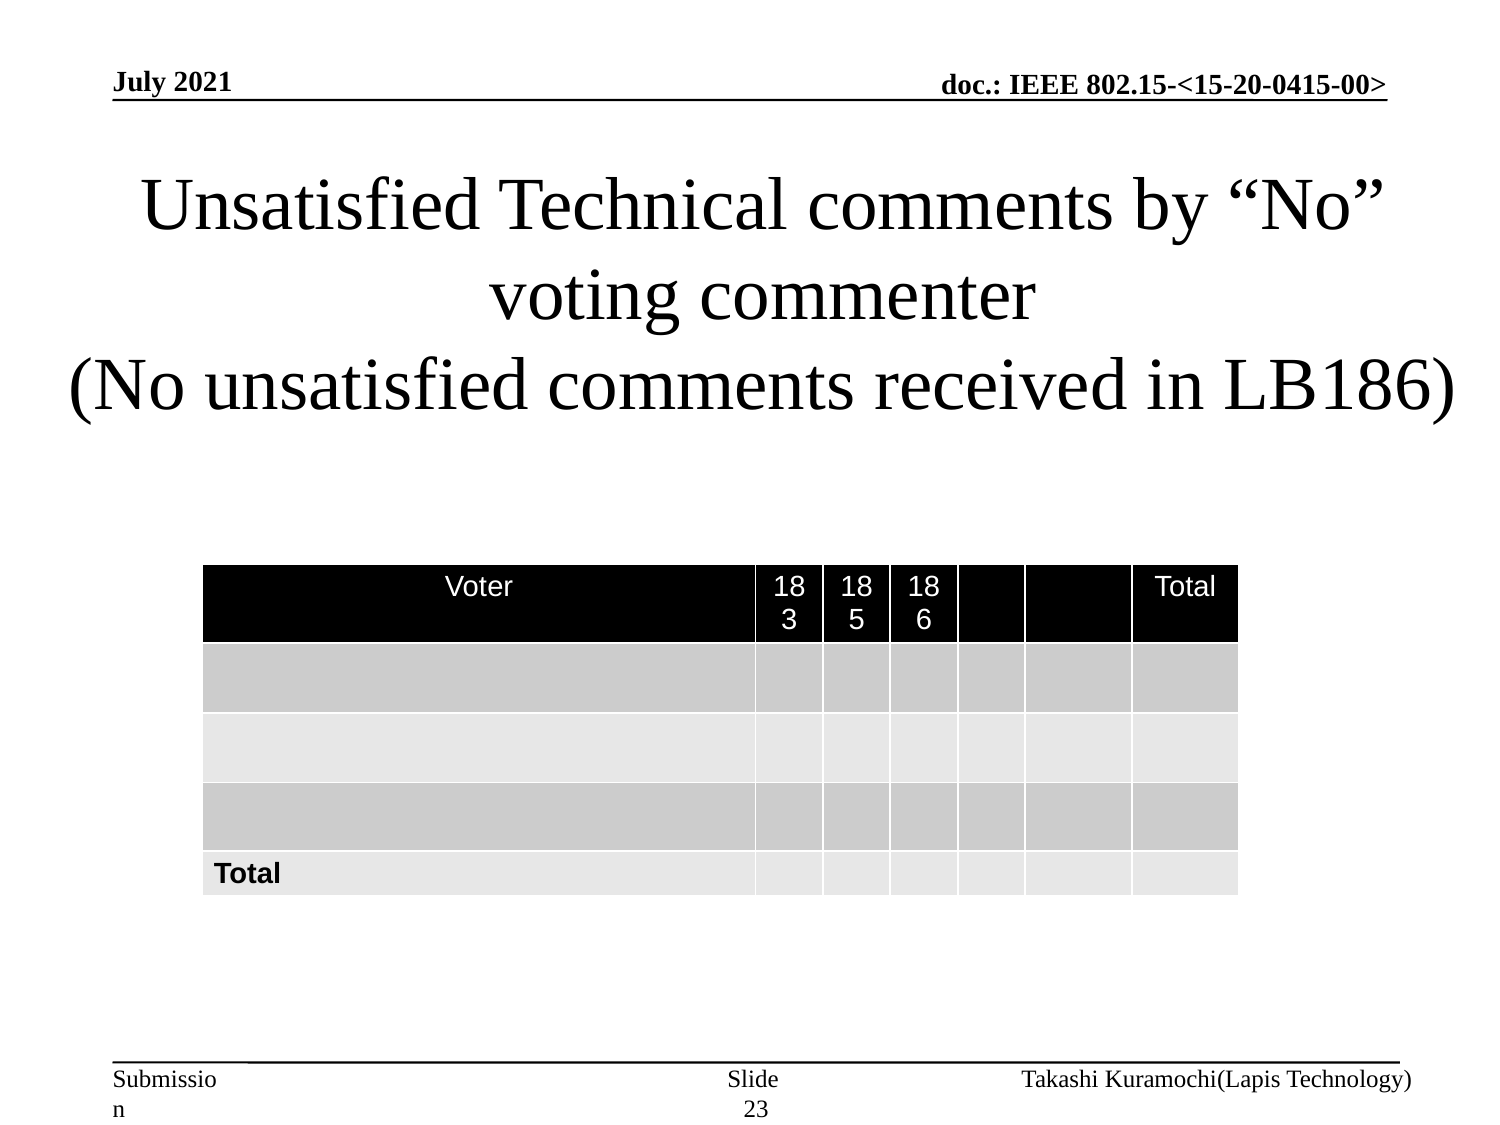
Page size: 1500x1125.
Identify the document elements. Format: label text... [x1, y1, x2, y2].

table_cell [824, 783, 889, 850]
table_cell [203, 783, 755, 850]
title Unsatisfied Technical comments by “No” voting commenter (No unsatisfied comments received in LB186) [41, 224, 1486, 354]
table_cell [959, 714, 1024, 782]
table_header Voter [203, 565, 755, 642]
table_cell [891, 644, 957, 712]
table_cell [824, 644, 889, 712]
table_cell [959, 783, 1024, 850]
table_cell [959, 852, 1024, 895]
table_header 185 [824, 565, 889, 642]
table_cell [1133, 714, 1238, 782]
table_cell [824, 714, 889, 782]
table_header 186 [891, 565, 957, 642]
table_cell Total [203, 852, 755, 895]
table_cell [756, 783, 822, 850]
table_cell [203, 644, 755, 712]
slide_number Slide 23 [720, 1062, 792, 1093]
table_cell [1133, 783, 1238, 850]
table_cell [1026, 783, 1131, 850]
footer Takashi Kuramochi(Lapis Technology) [900, 1062, 1413, 1093]
table_cell [1026, 644, 1131, 712]
table_header [1026, 565, 1131, 642]
table_cell [1026, 714, 1131, 782]
table_cell [756, 644, 822, 712]
table_header 183 [756, 565, 822, 642]
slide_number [112, 62, 375, 98]
table_cell [203, 714, 755, 782]
table_header Total [1133, 565, 1238, 642]
table_cell [756, 714, 822, 782]
table_cell [1026, 852, 1131, 895]
table_cell [756, 852, 822, 895]
table_cell [891, 714, 957, 782]
table_cell [959, 644, 1024, 712]
table_cell [891, 852, 957, 895]
table_cell [824, 852, 889, 895]
table_cell [1133, 644, 1238, 712]
table_header [959, 565, 1024, 642]
table_cell [891, 783, 957, 850]
table_cell [1133, 852, 1238, 895]
